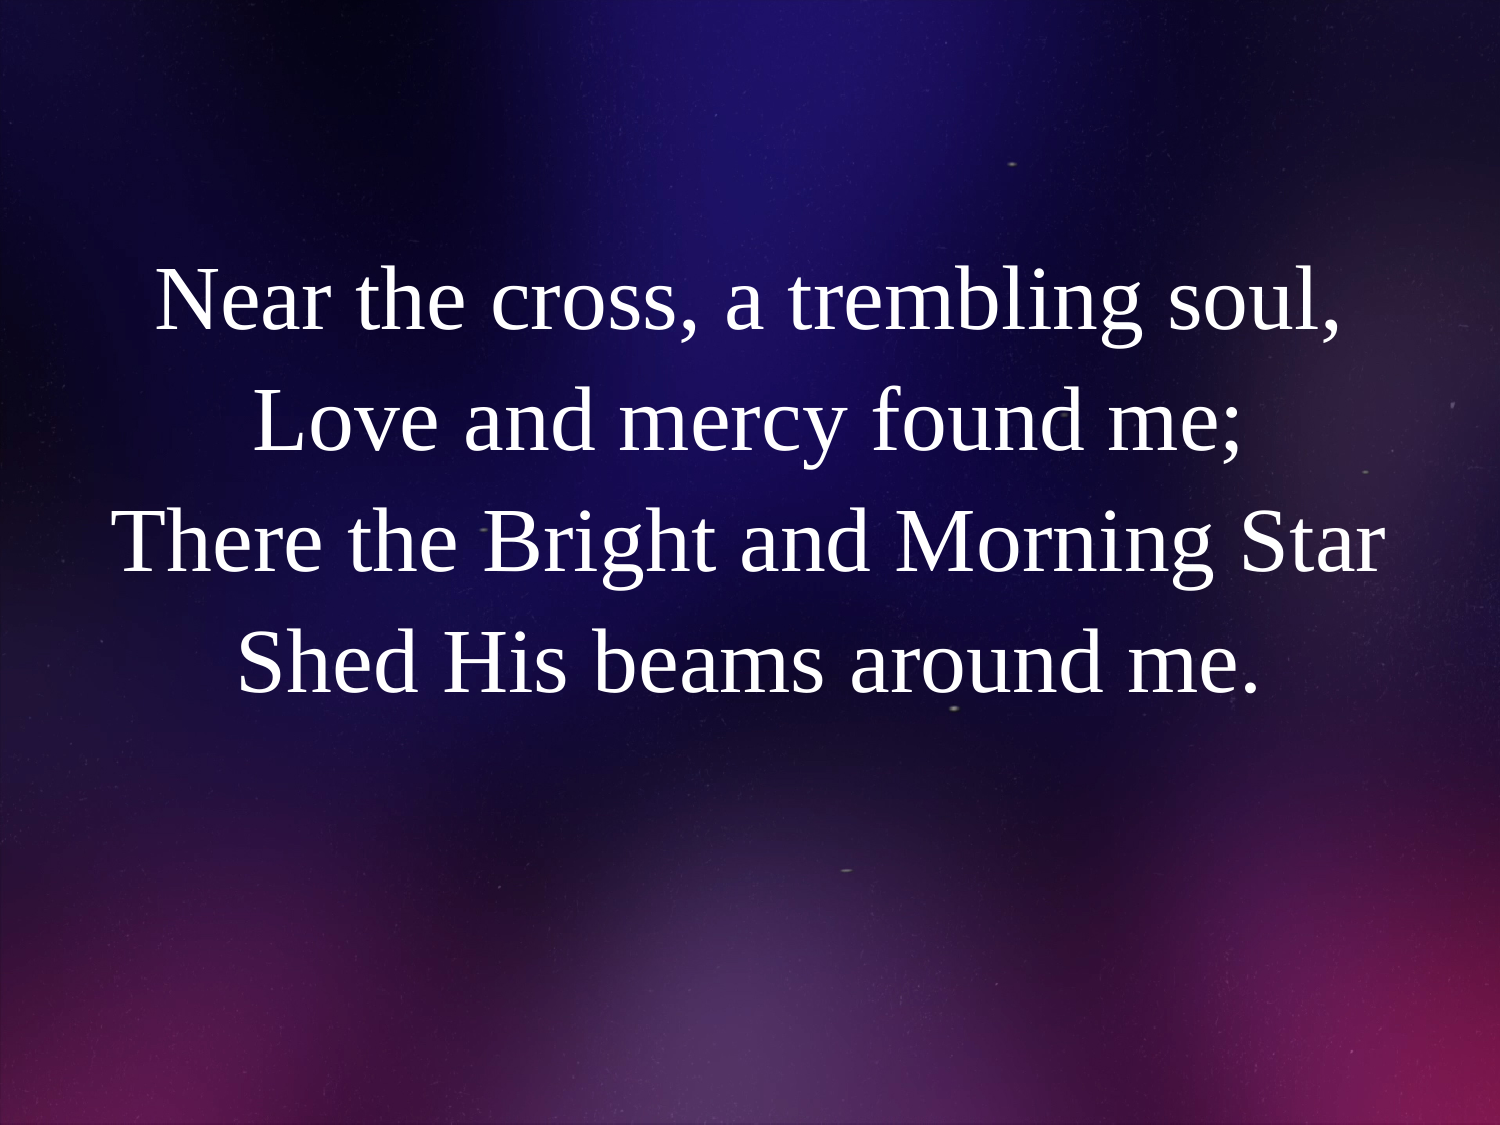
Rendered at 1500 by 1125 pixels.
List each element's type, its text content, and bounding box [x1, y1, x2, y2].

picture [0, 0, 1500, 1125]
title Near the cross, a trembling soul, Love and mercy found me; There the Bright and Morning Star Shed His beams around me. [76, 375, 1423, 563]
